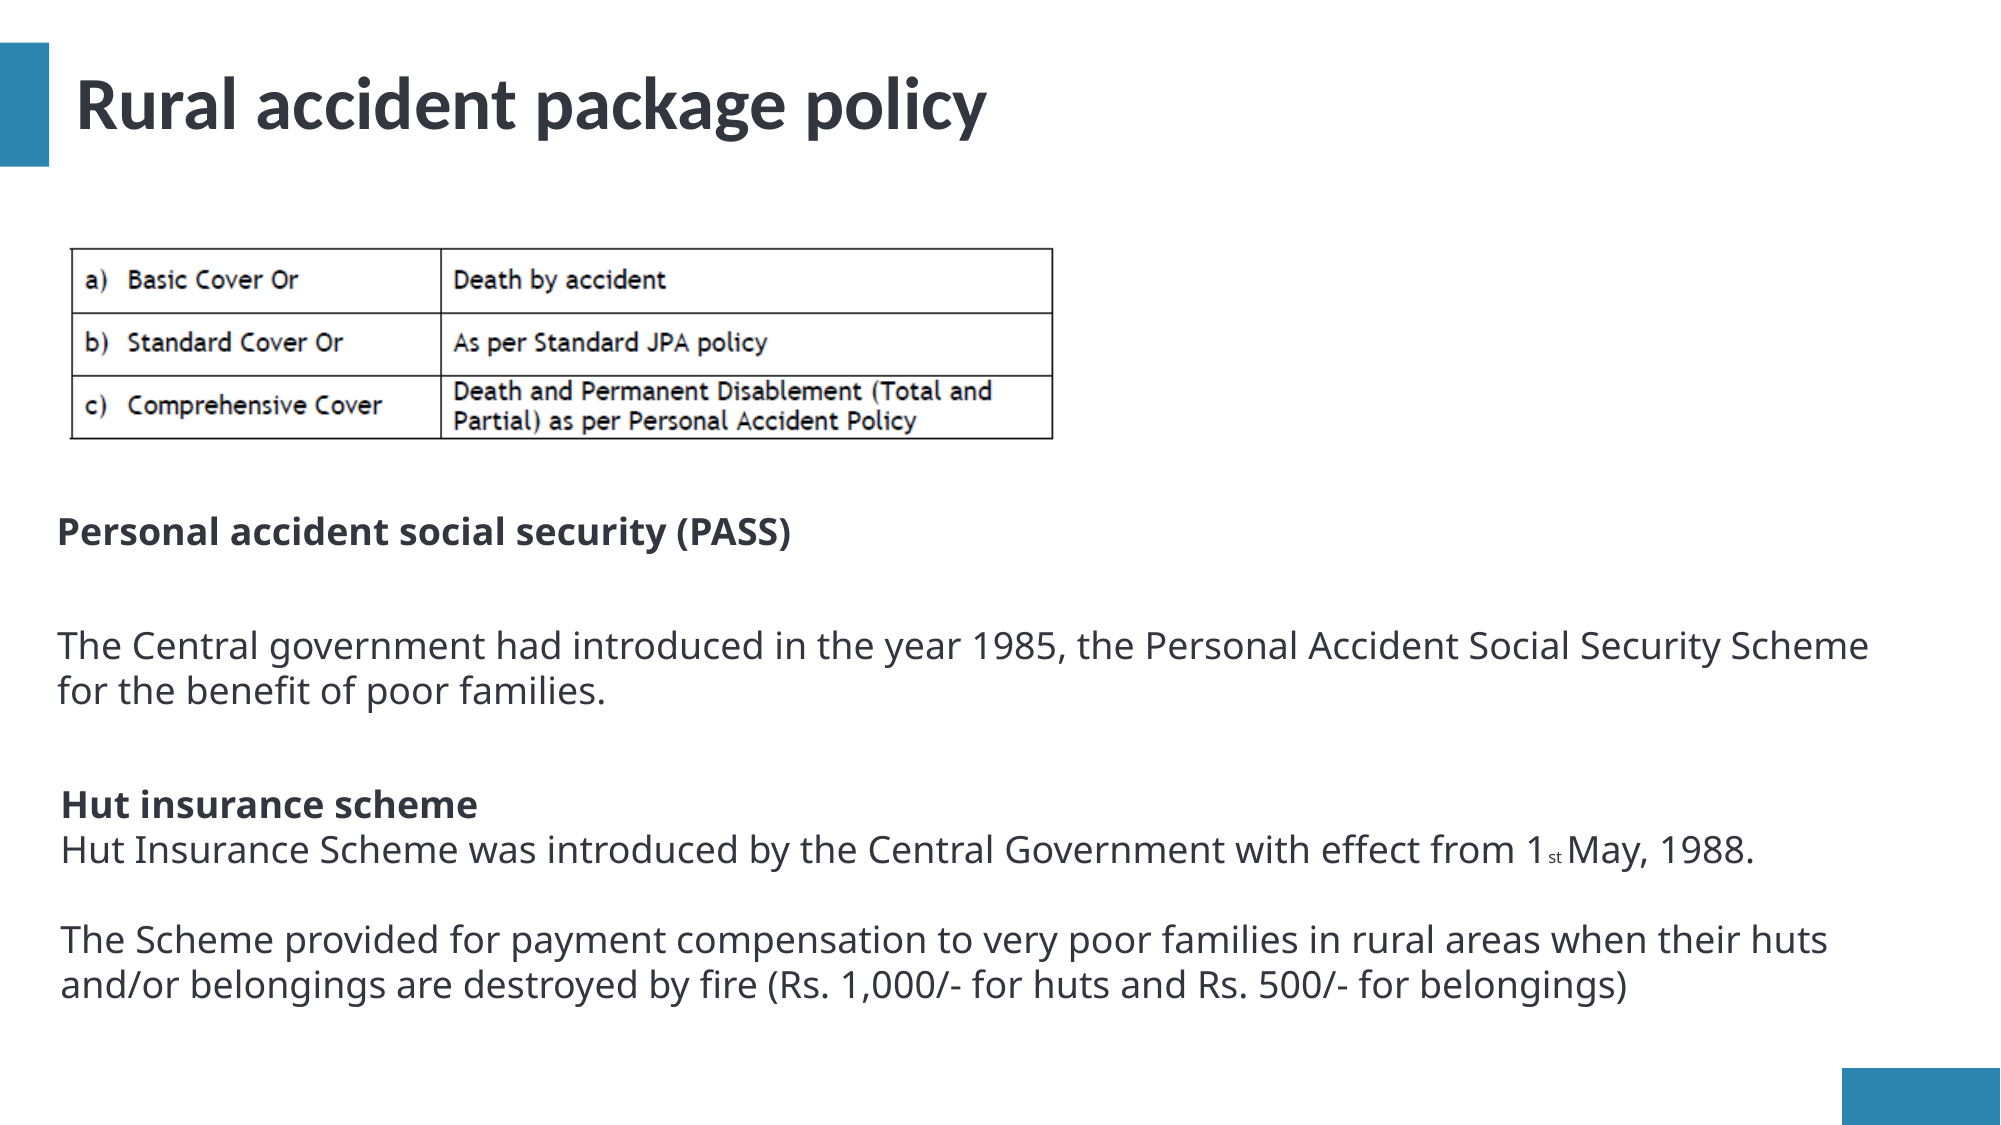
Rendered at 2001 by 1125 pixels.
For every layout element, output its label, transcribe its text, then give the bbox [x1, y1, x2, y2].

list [45, 228, 1080, 471]
text_box The Central government had introduced in the year 1985, the Personal Accident Social Security Scheme for the benefit of poor families. [42, 614, 1936, 720]
text_box Personal accident social security (PASS) [41, 500, 807, 561]
text_box Hut insurance scheme Hut Insurance Scheme was introduced by the Central Government with effect from 1st May, 1988. The Scheme provided for payment compensation to very poor families in rural areas when their huts and/or belongings are destroyed by fire (Rs. 1,000/- for huts and Rs. 500/- for belongings) [45, 774, 1875, 1014]
title Rural accident package policy [60, 42, 1951, 168]
